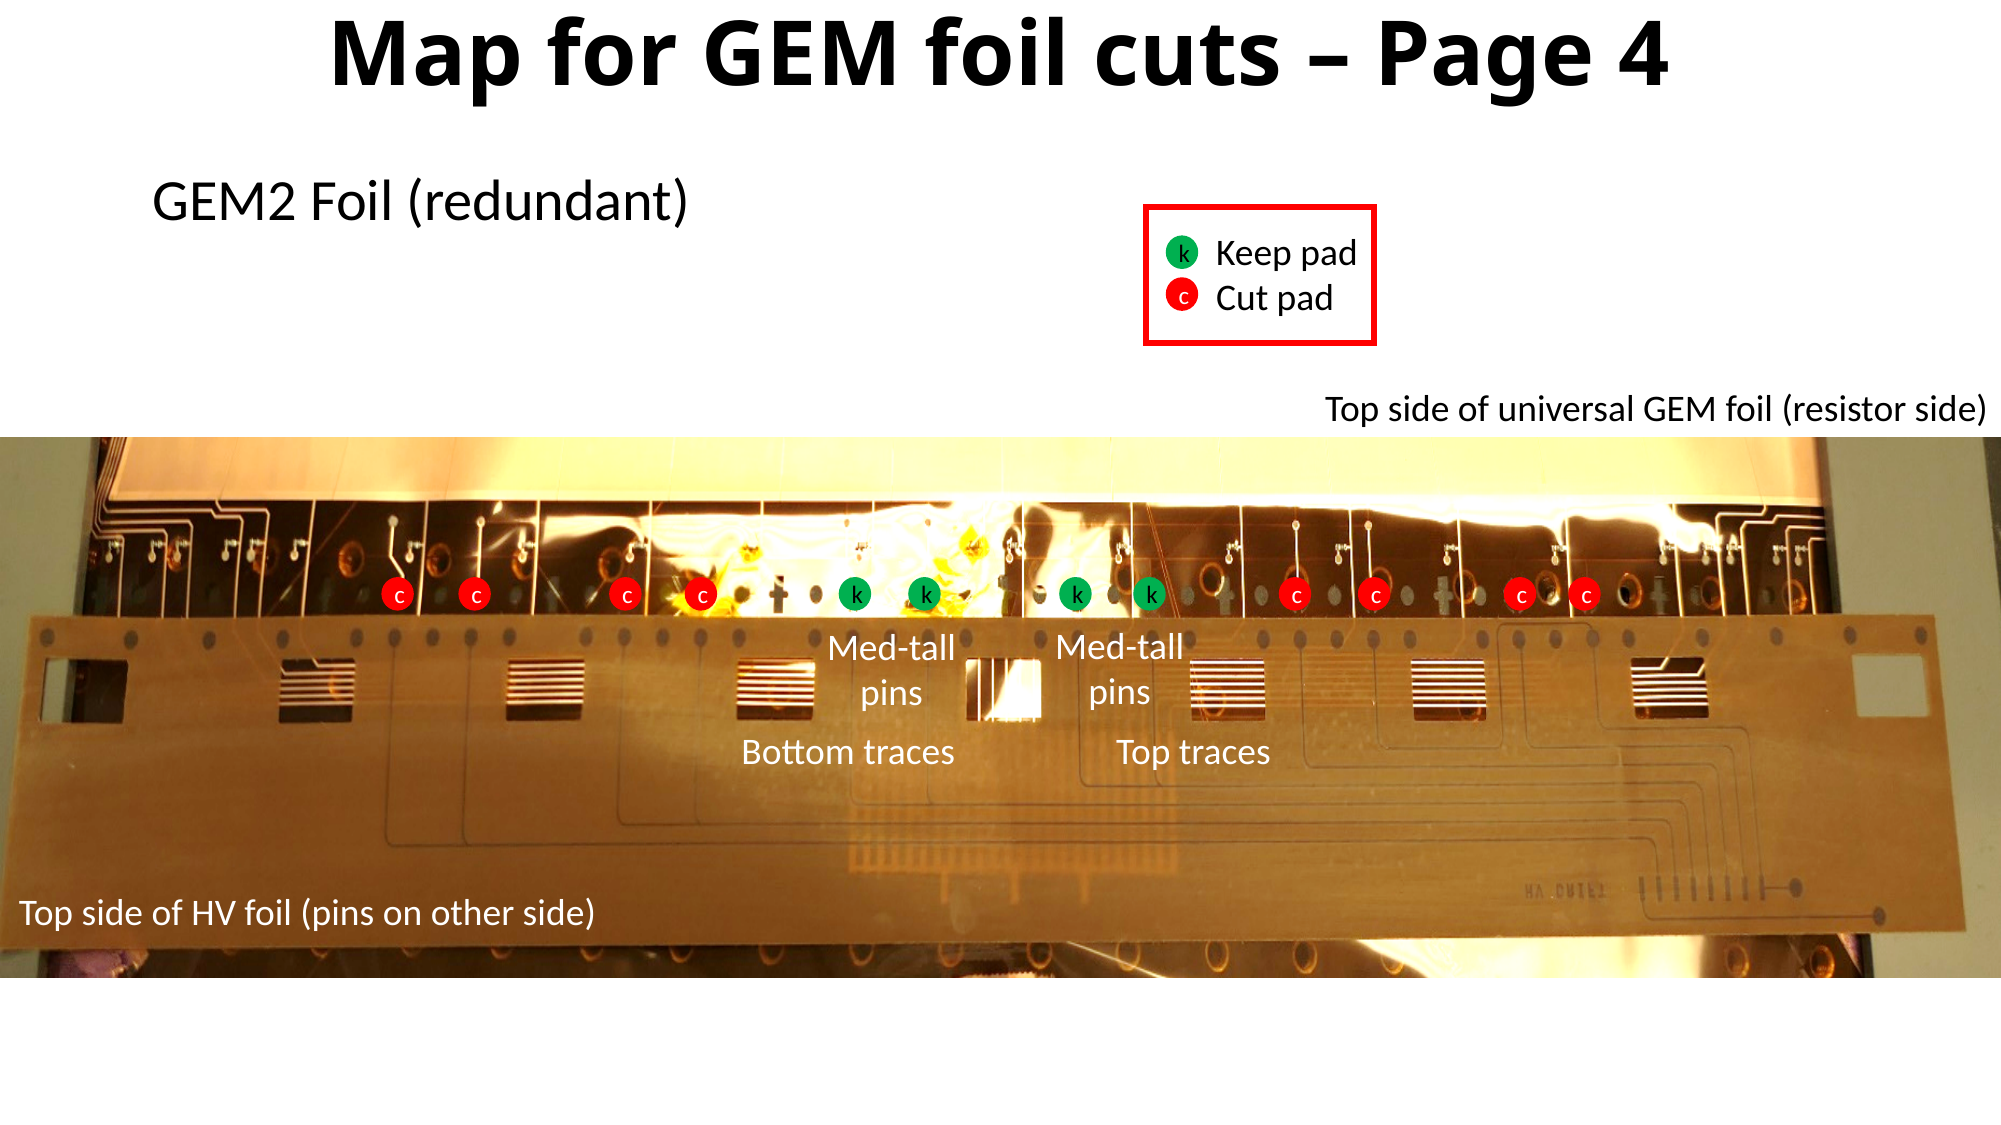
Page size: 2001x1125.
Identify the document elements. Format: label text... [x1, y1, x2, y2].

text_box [1145, 206, 1375, 344]
text_box Map for GEM foil cuts – Page 4 [137, 0, 1863, 113]
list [0, 437, 2000, 978]
text_box GEM2 Foil (redundant) [137, 162, 1863, 265]
text_box Top side of universal GEM foil (resistor side) [1310, 376, 2000, 437]
